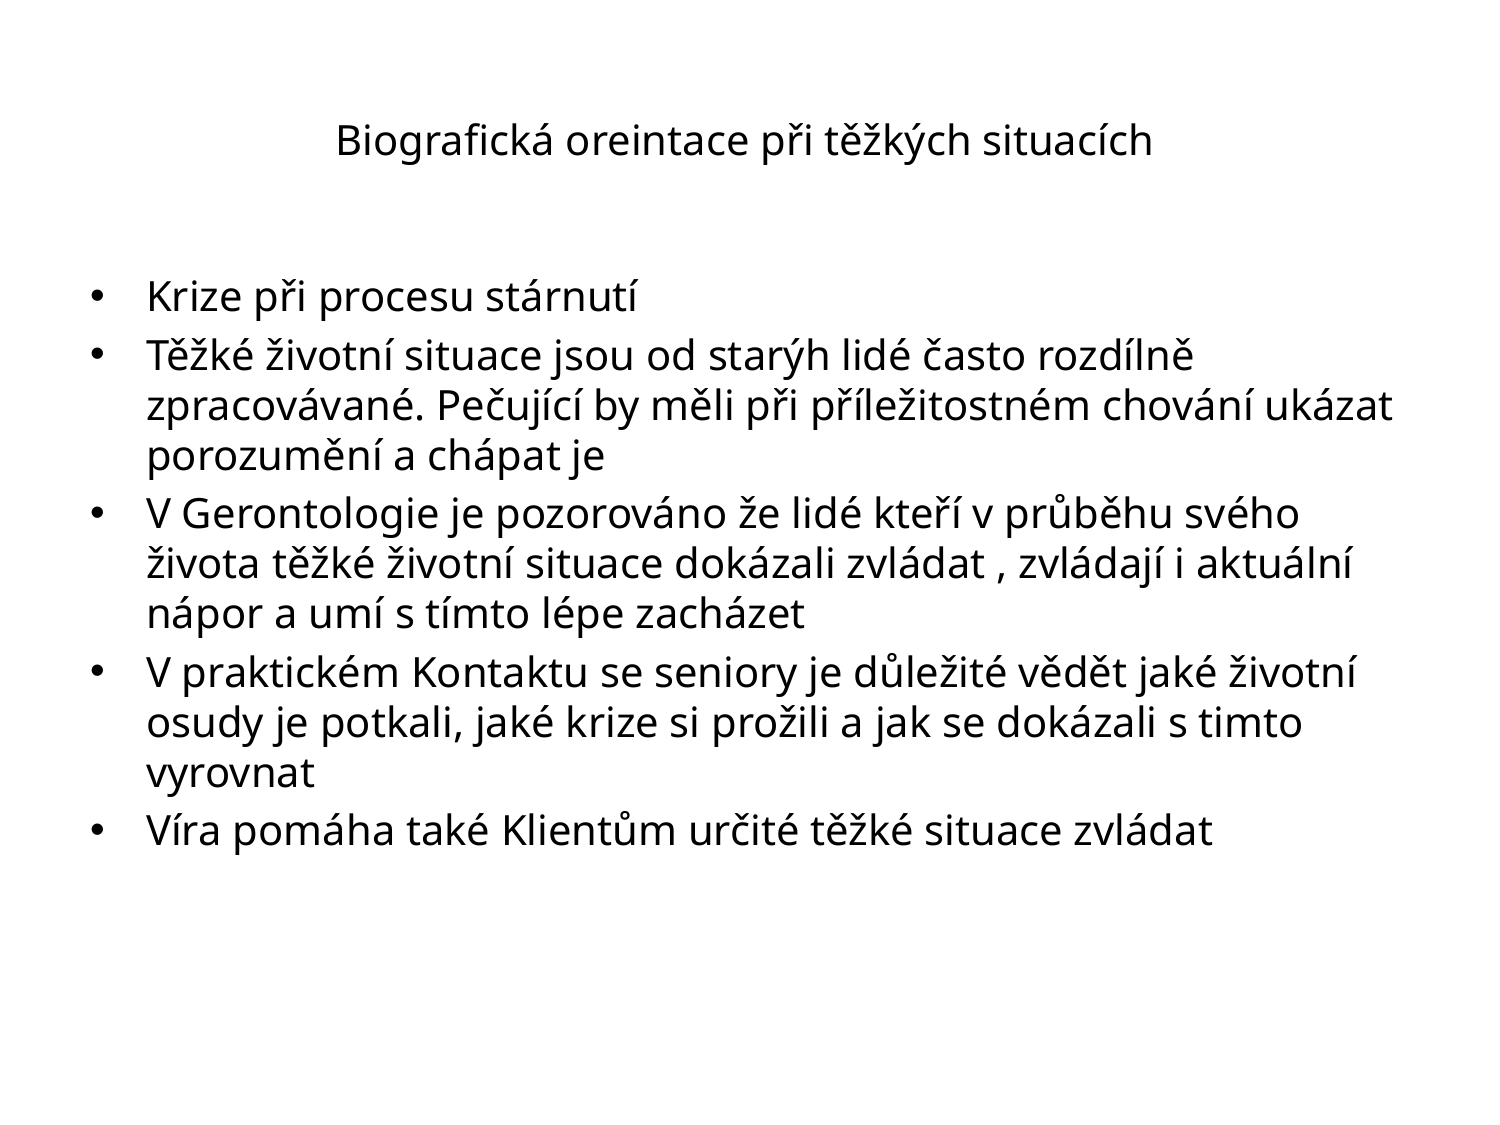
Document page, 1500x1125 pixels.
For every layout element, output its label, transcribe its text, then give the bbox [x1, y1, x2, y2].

list Krize při procesu stárnutí Těžké životní situace jsou od starýh lidé často rozdílně zpracovávané. Pečující by měli při příležitostném chování ukázat porozumění a chápat je V Gerontologie je pozorováno že lidé kteří v průběhu svého života těžké životní situace dokázali zvládat , zvládají i aktuální nápor a umí s tímto lépe zacházet V praktickém Kontaktu se seniory je důležité vědět jaké životní osudy je potkali, jaké krize si prožili a jak se dokázali s timto vyrovnat Víra pomáha také Klientům určité těžké situace zvládat [75, 262, 1425, 1005]
title Biografická oreintace při těžkých situacích [75, 45, 1425, 233]
